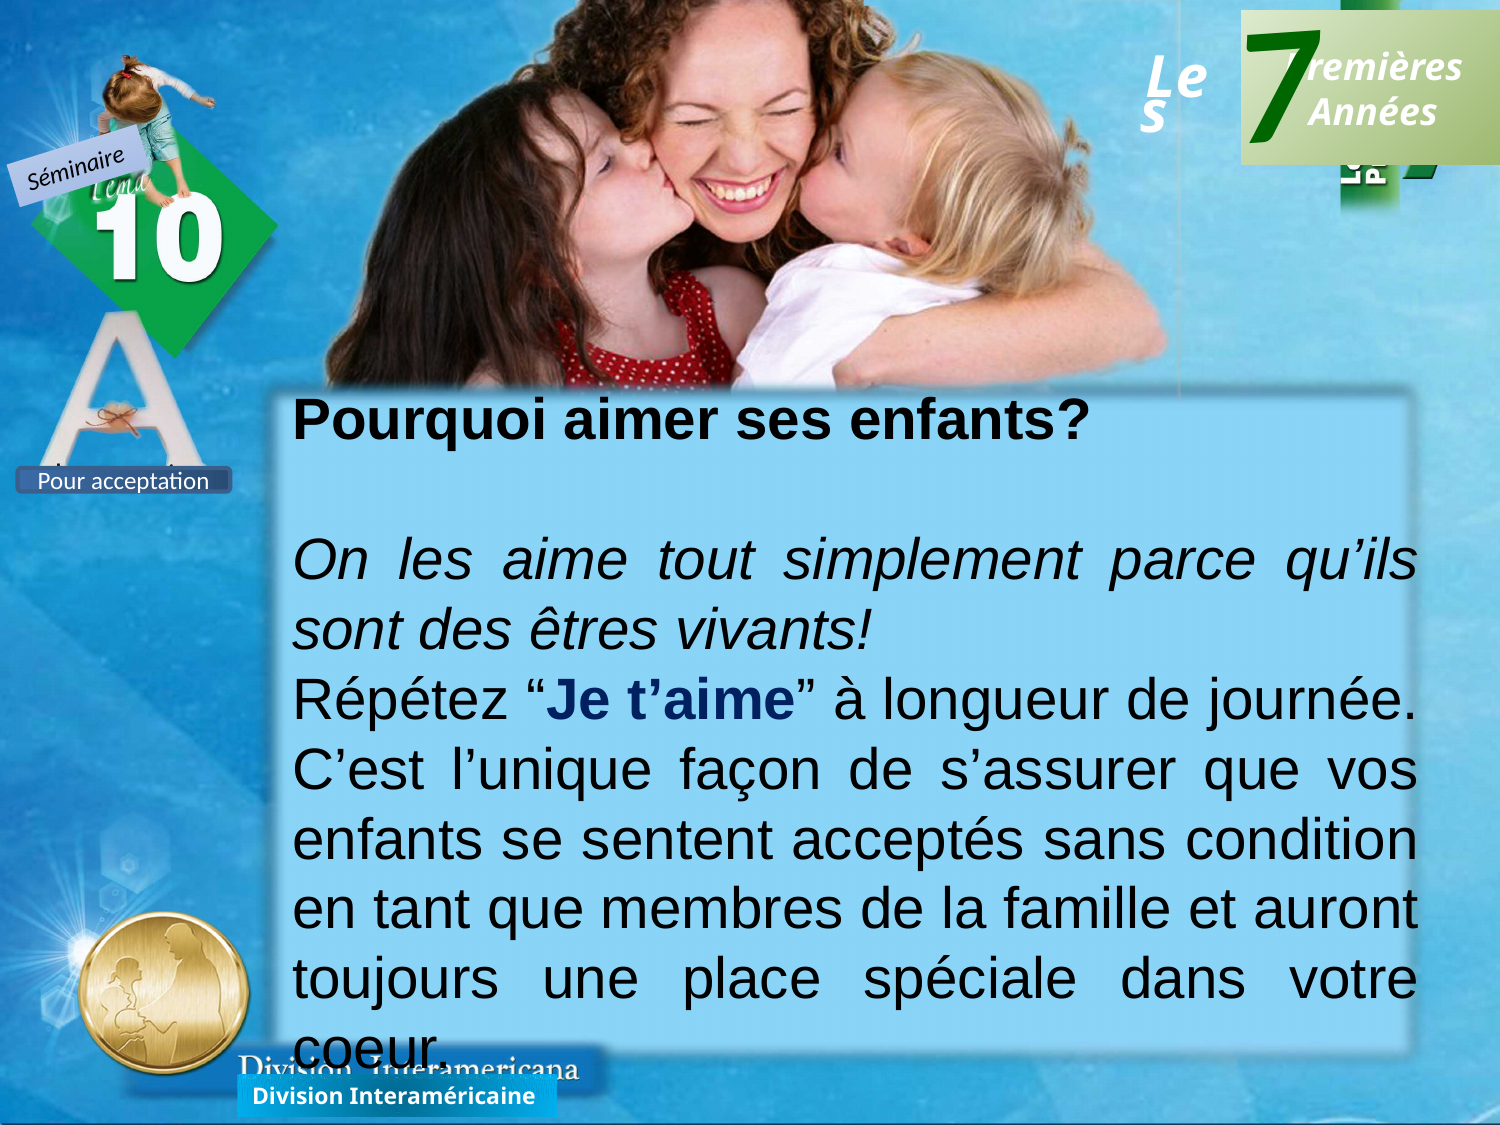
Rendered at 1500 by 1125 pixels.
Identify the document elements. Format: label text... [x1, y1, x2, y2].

text_box Pour acceptation [15, 465, 233, 494]
text_box Division Interaméricaine [237, 1074, 558, 1117]
text_box Pourquoi aimer ses enfants? On les aime tout simplement parce qu’ils sont des êtres vivants! Répétez “Je t’aime” à longueur de journée. C’est l’unique façon de s’assurer que vos enfants se sentent acceptés sans condition en tant que membres de la famille et auront toujours une place spéciale dans votre coeur. [277, 373, 1435, 1088]
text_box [1119, 0, 1500, 185]
picture [0, 0, 1500, 1125]
text_box Séminaire [6, 124, 150, 208]
